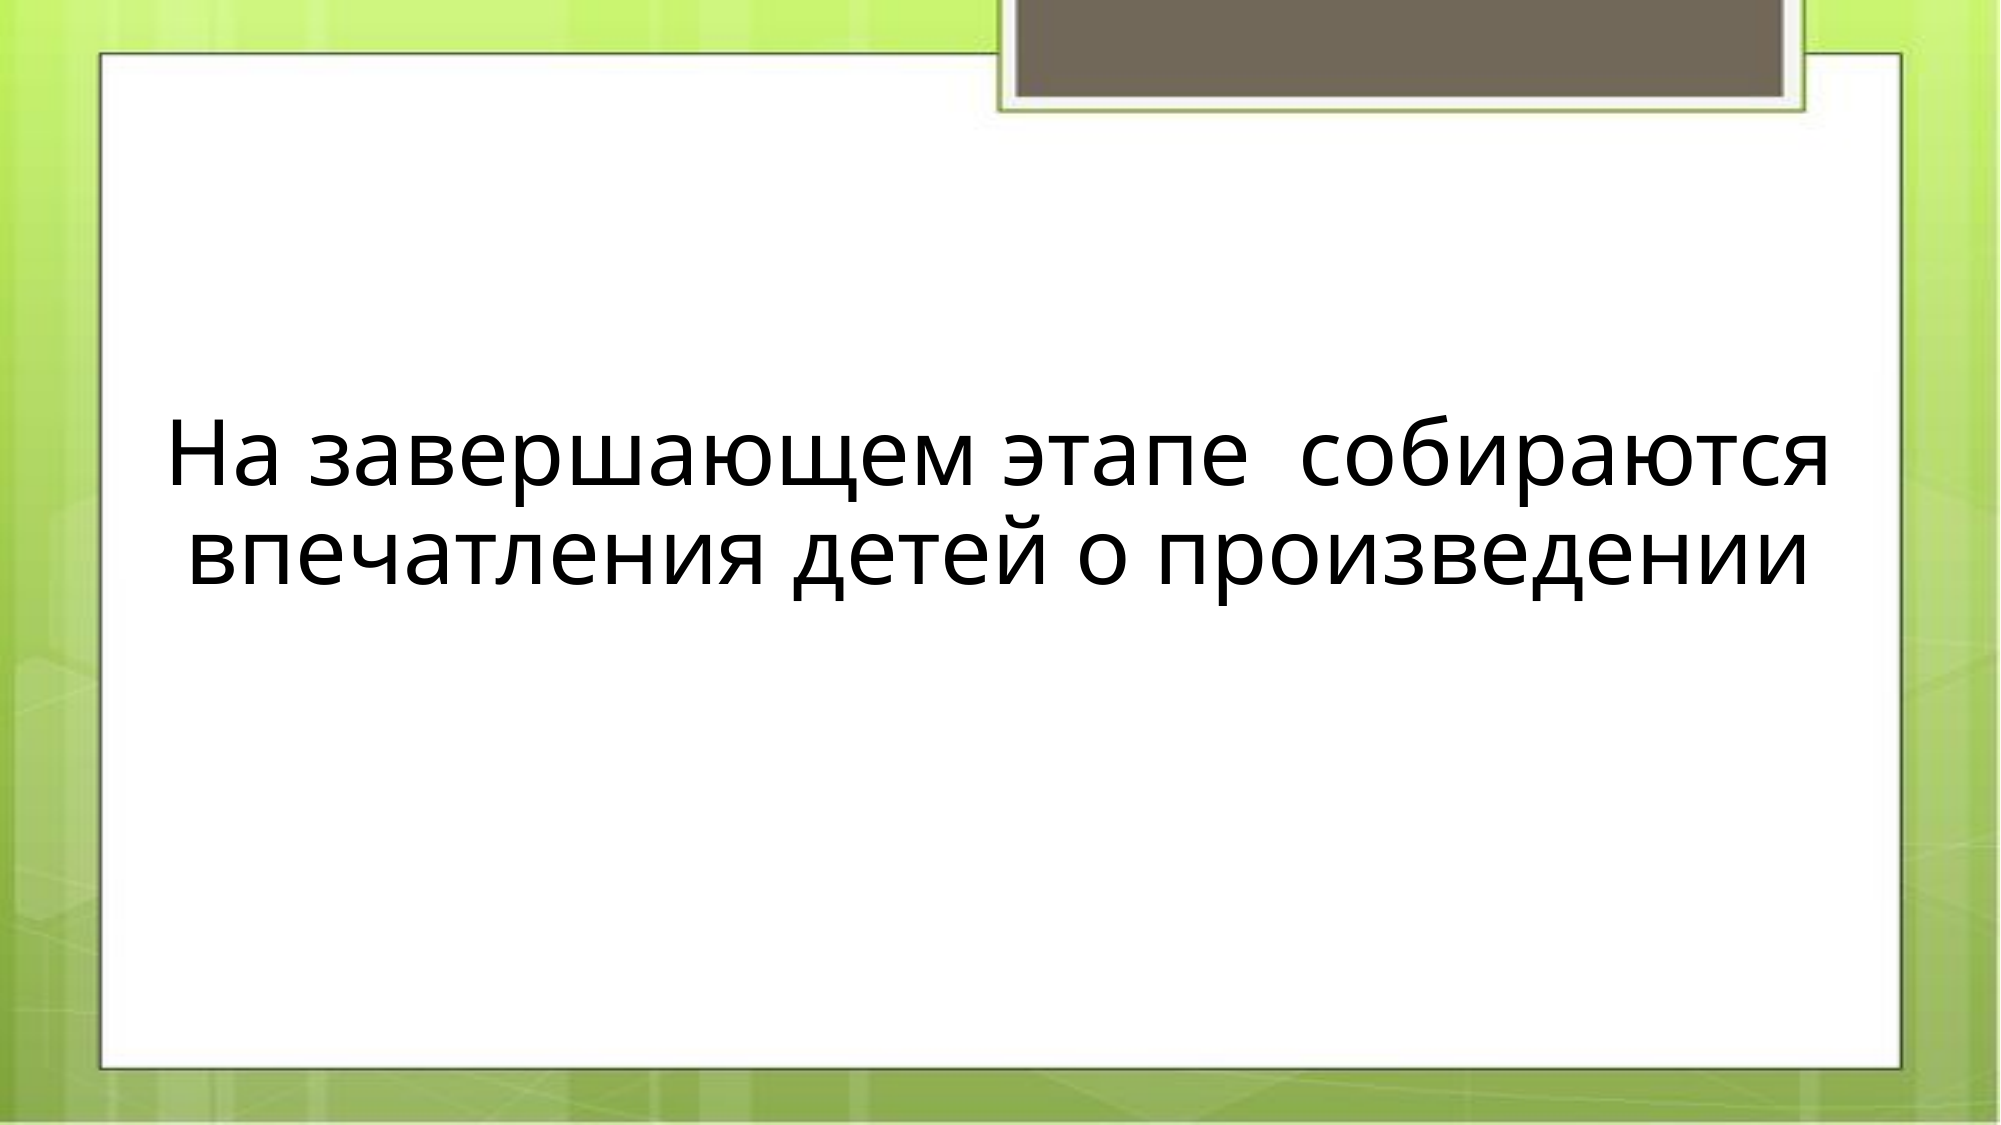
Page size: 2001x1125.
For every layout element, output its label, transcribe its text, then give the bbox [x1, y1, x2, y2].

picture [0, 0, 2001, 1125]
title На завершающем этапе собираются впечатления детей о произведении [137, 396, 1863, 615]
